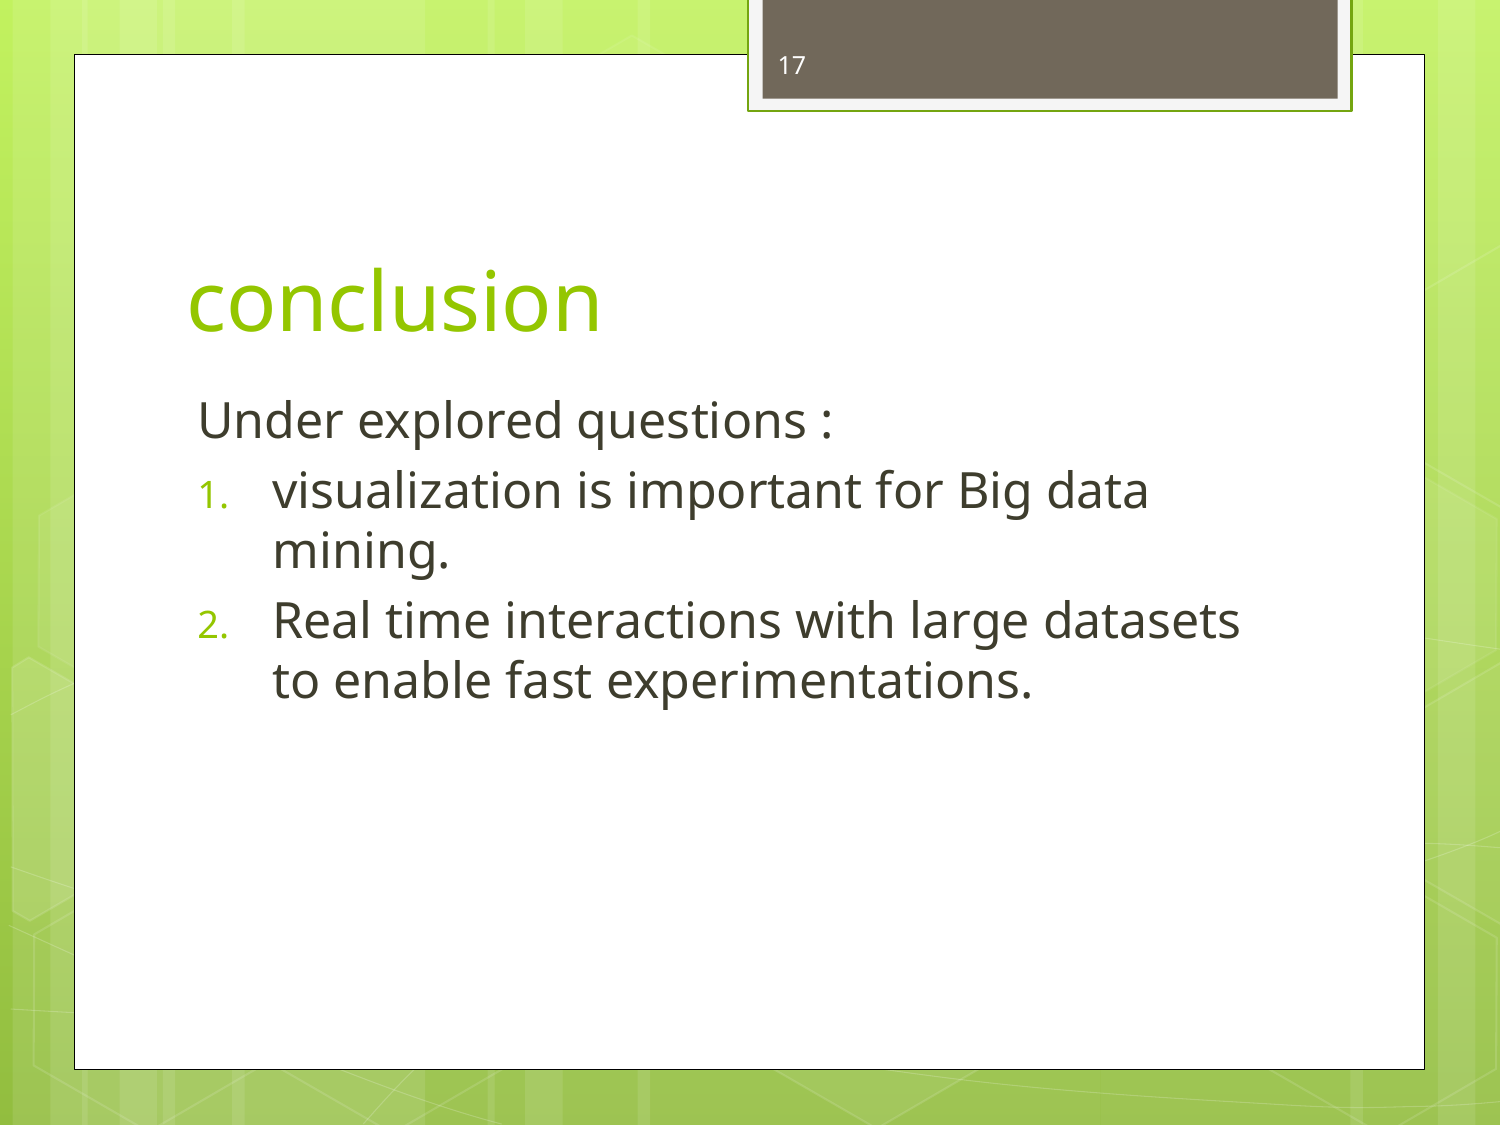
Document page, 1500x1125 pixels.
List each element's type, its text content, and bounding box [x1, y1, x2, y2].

title conclusion [171, 168, 1324, 357]
slide_number 17 [762, 36, 982, 97]
list Under explored questions : visualization is important for Big data mining. Real time interactions with large datasets to enable fast experimentations. [171, 381, 1283, 957]
